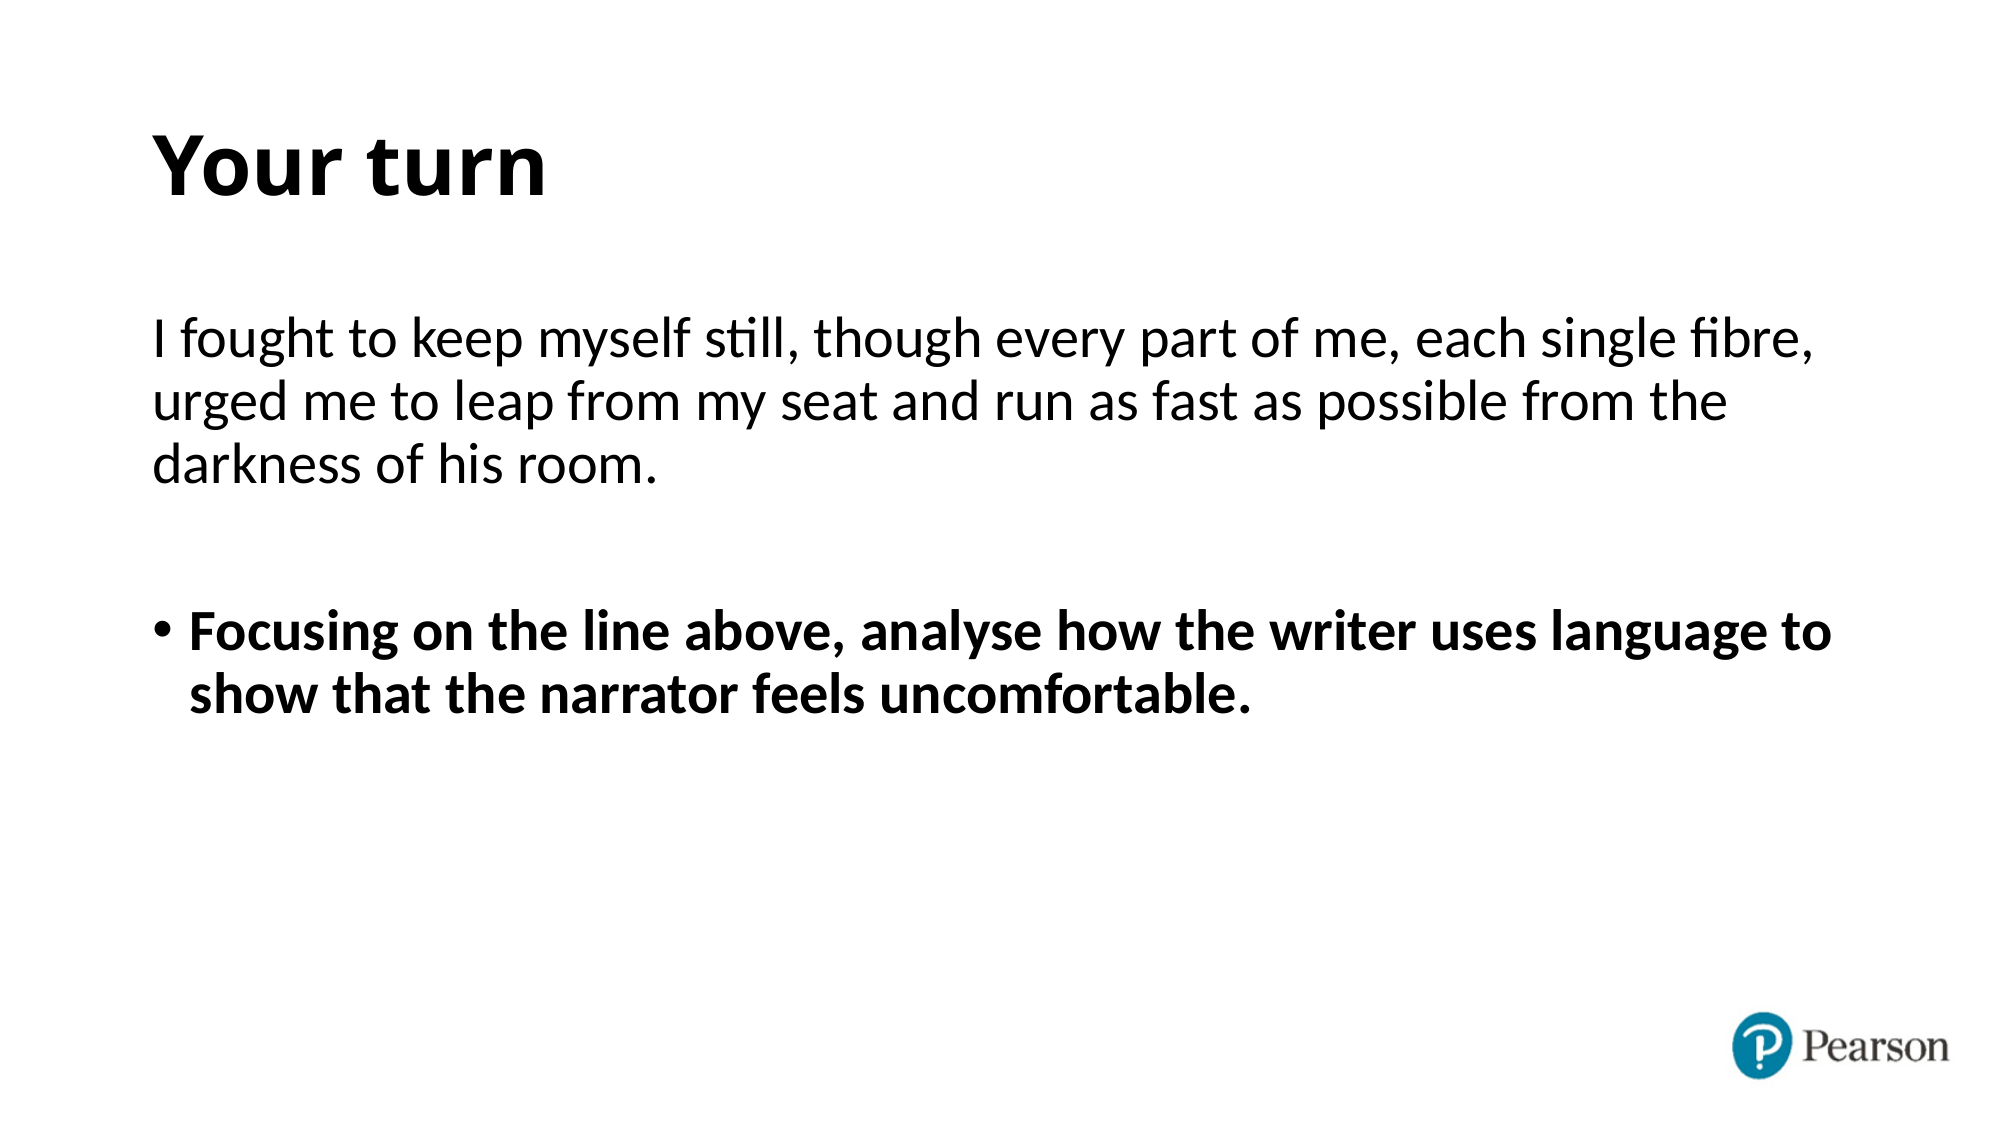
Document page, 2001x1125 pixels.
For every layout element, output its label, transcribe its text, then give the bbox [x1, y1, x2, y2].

title Your turn [137, 59, 1863, 278]
list I fought to keep myself still, though every part of me, each single fibre, urged me to leap from my seat and run as fast as possible from the darkness of his room. Focusing on the line above, analyse how the writer uses language to show that the narrator feels uncomfortable. [137, 299, 1863, 1014]
picture [1722, 997, 1960, 1090]
